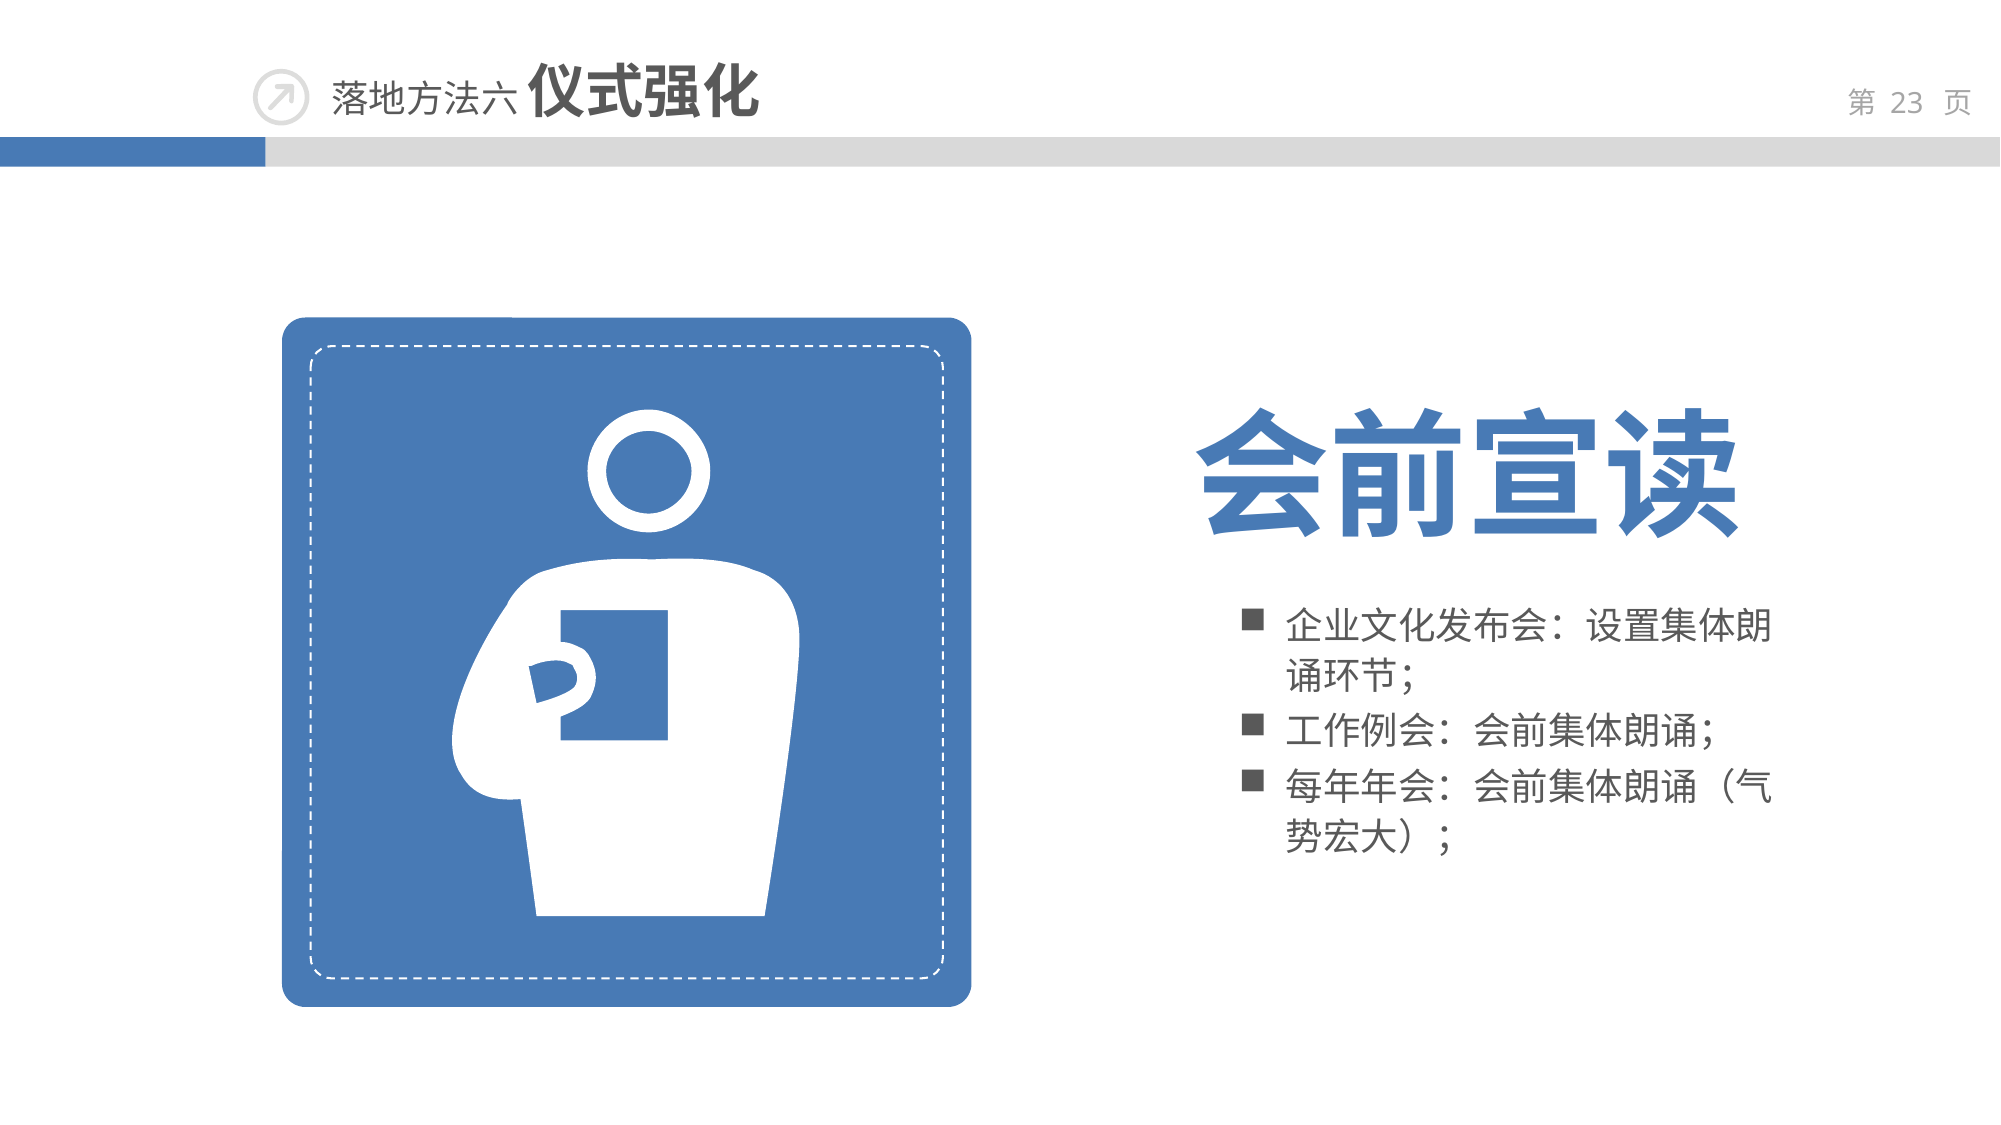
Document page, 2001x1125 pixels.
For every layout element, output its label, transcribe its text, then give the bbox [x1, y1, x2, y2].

text_box 会前宣读 [1177, 380, 1757, 561]
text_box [426, 409, 800, 917]
text_box 企业文化发布会：设置集体朗诵环节； 工作例会：会前集体朗诵； 每年年会：会前集体朗诵（气势宏大）； [1224, 590, 1800, 866]
